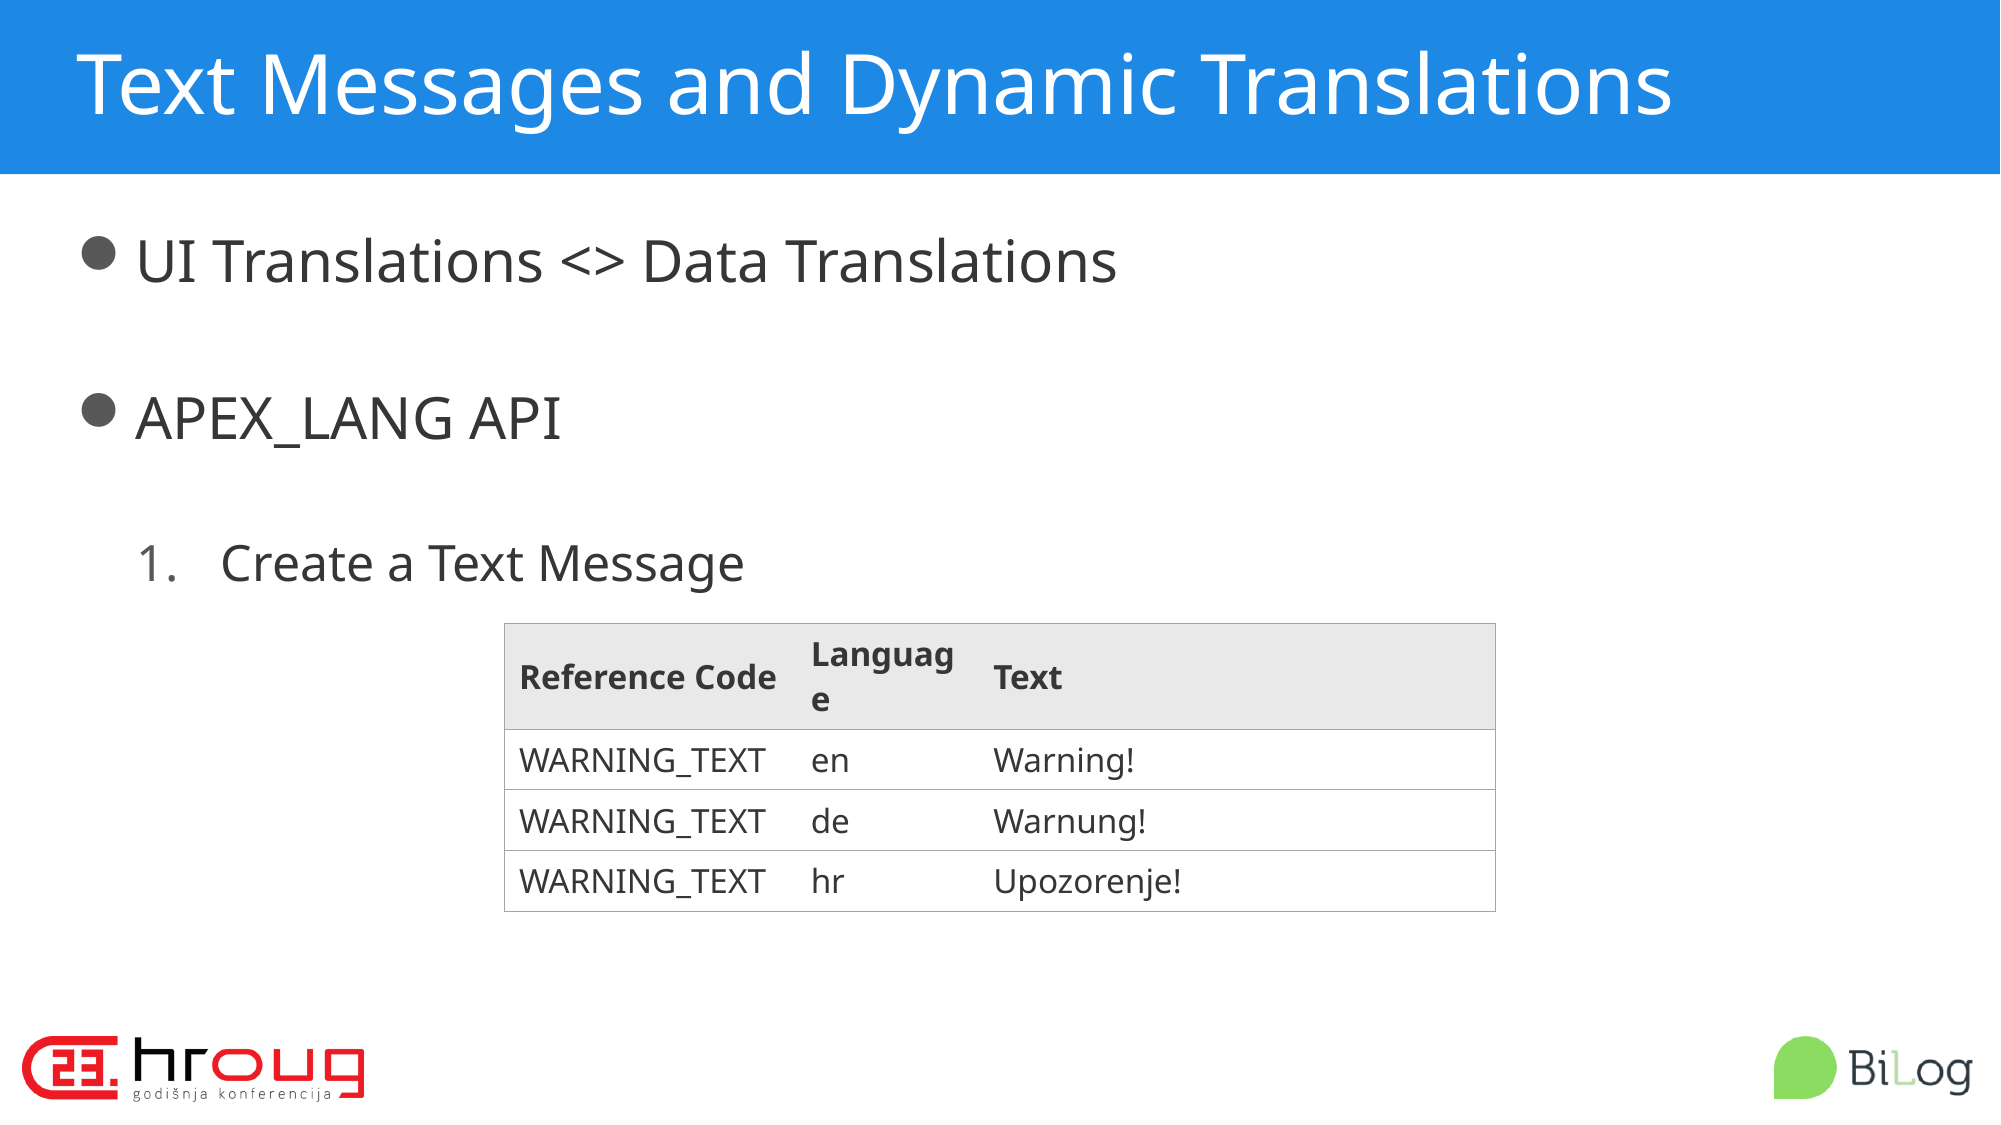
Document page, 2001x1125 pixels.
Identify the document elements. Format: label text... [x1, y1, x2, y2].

list UI Translations <> Data Translations APEX_LANG API Create a Text Message [61, 224, 2000, 1125]
table_cell en [796, 730, 978, 789]
table_header Reference Code [505, 624, 796, 729]
table_cell Warning! [978, 730, 1495, 789]
title Text Messages and Dynamic Translations [61, 0, 1942, 175]
table_cell WARNING_TEXT [505, 851, 796, 911]
table_cell WARNING_TEXT [505, 730, 796, 789]
table_header Language [796, 624, 978, 729]
table_cell WARNING_TEXT [505, 790, 796, 850]
table_header Text [978, 624, 1495, 729]
table_cell Upozorenje! [978, 851, 1495, 911]
table_cell de [796, 790, 978, 850]
table_cell hr [796, 851, 978, 911]
table_cell Warnung! [978, 790, 1495, 850]
picture [22, 1036, 61, 1102]
